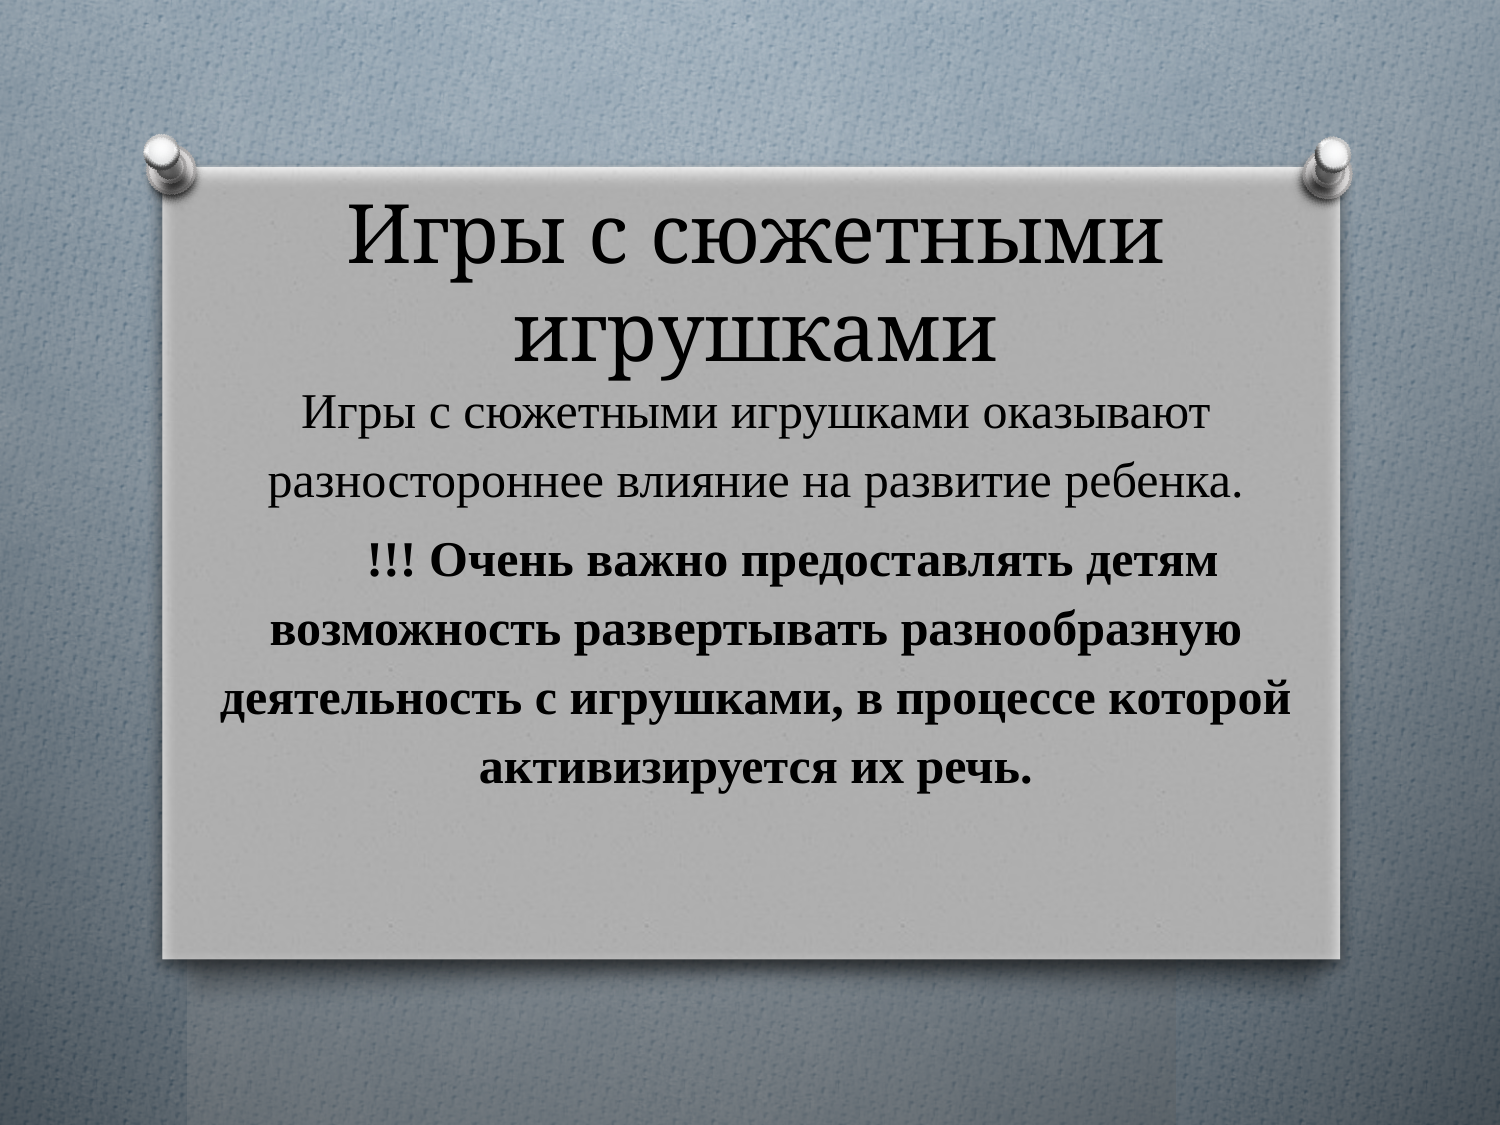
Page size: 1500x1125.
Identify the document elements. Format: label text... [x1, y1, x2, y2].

picture [112, 100, 235, 224]
title Игры с сюжетными игрушками [206, 172, 1306, 361]
picture [1274, 109, 1396, 230]
subtitle Игры с сюжетными игрушками оказывают разностороннее влияние на развитие ребенка. !!! Очень важно предоставлять детям возможность развертывать разнообразную деятельность с игрушками, в процессе которой активизируется их речь. [194, 361, 1317, 941]
